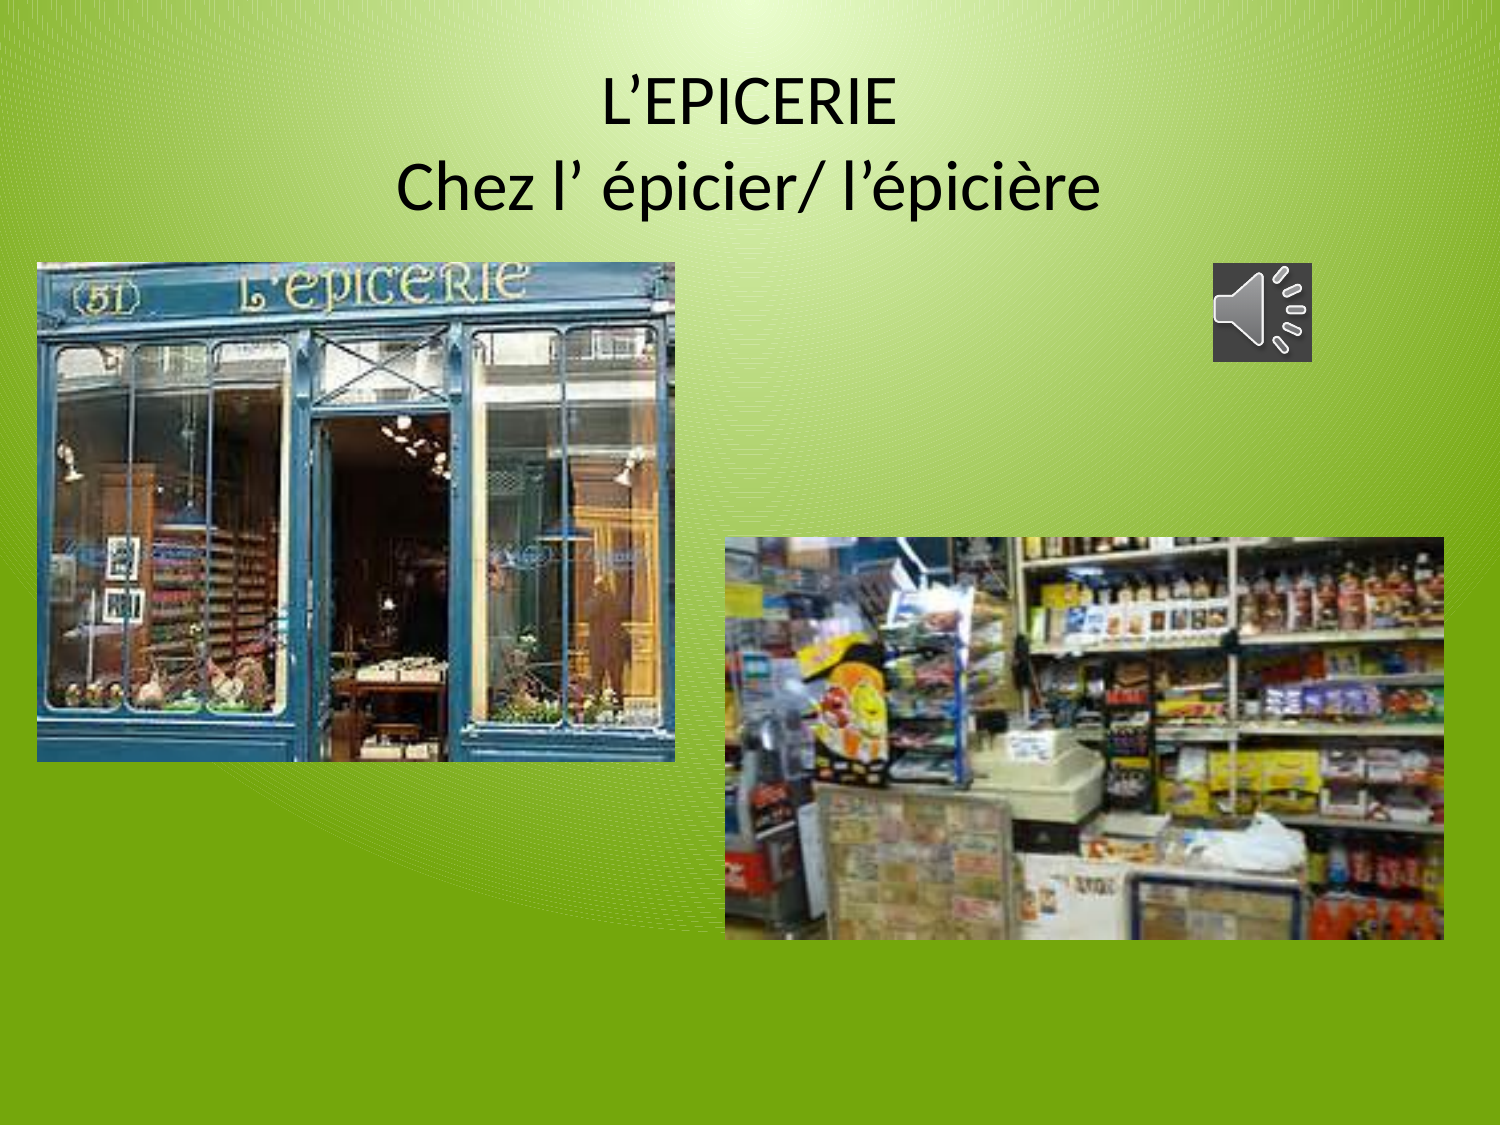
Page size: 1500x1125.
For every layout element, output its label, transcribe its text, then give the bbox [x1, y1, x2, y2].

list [724, 537, 1444, 941]
picture [1212, 262, 1313, 363]
title L’EPICERIE Chez l’ épicier/ l’épicière [75, 45, 1425, 233]
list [37, 262, 676, 763]
